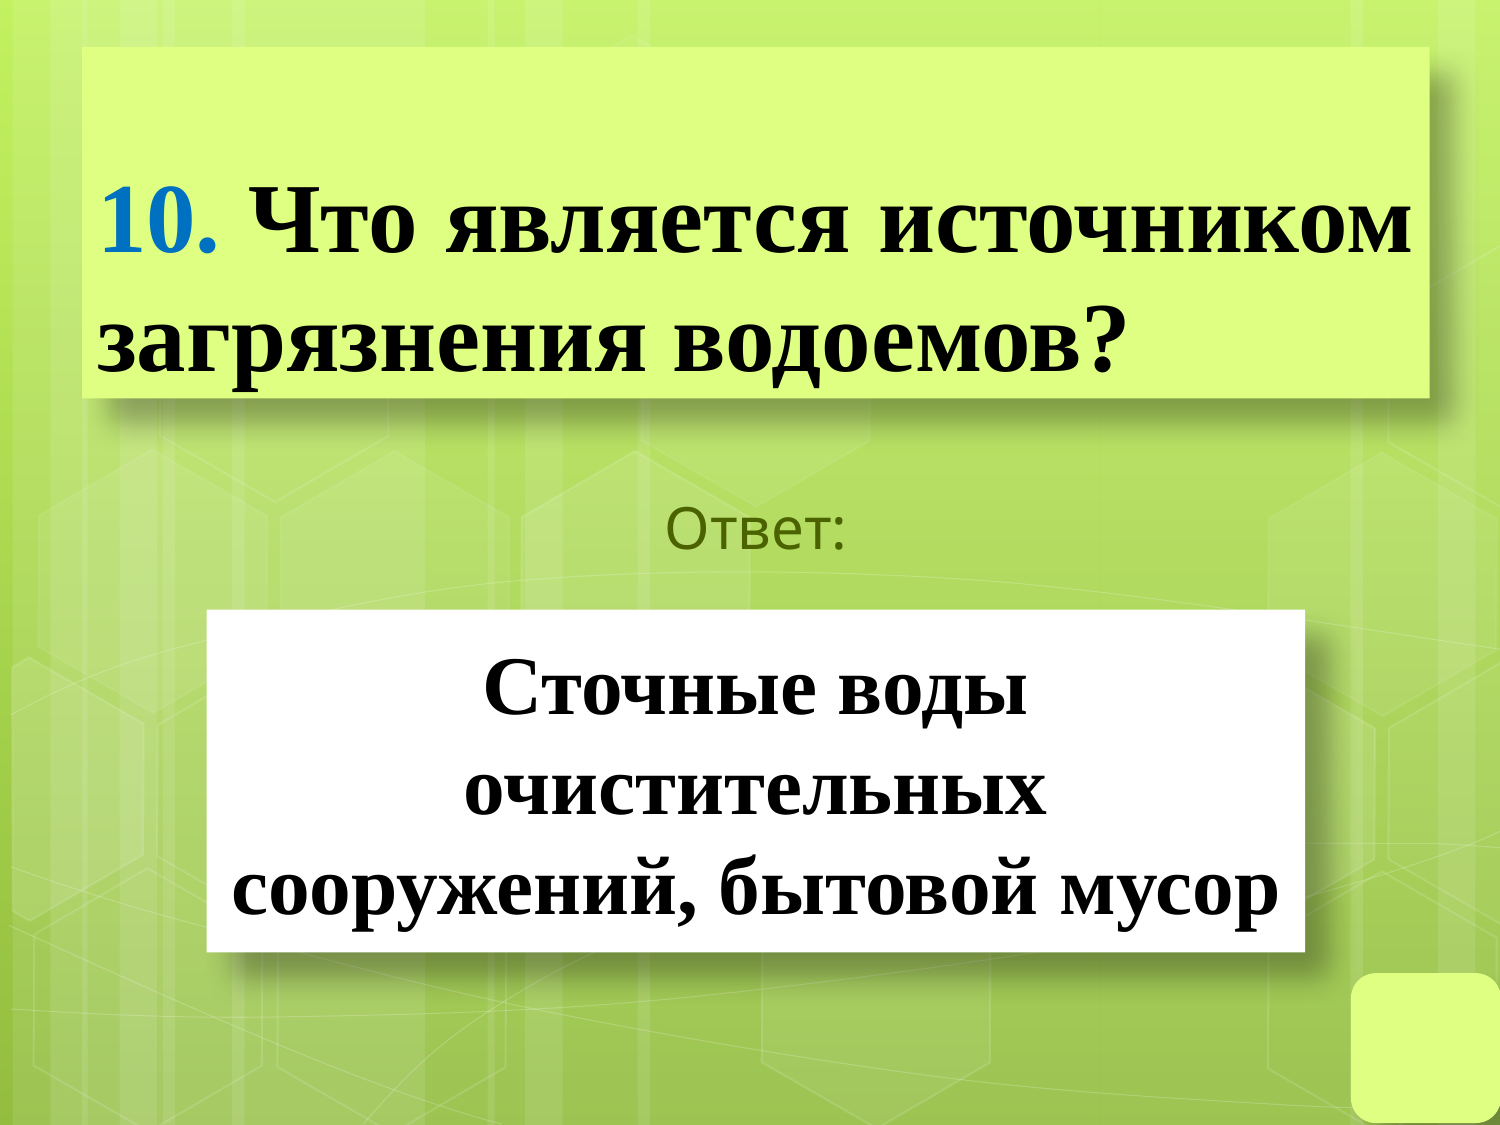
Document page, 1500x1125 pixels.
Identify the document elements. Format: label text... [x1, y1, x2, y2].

text_box [1349, 971, 1500, 1125]
text_box Сточные воды очистительных сооружений, бытовой мусор [205, 608, 1306, 954]
text_box Ответ: [460, 484, 1052, 569]
title 10. Что является источником загрязнения водоемов? [82, 46, 1430, 399]
